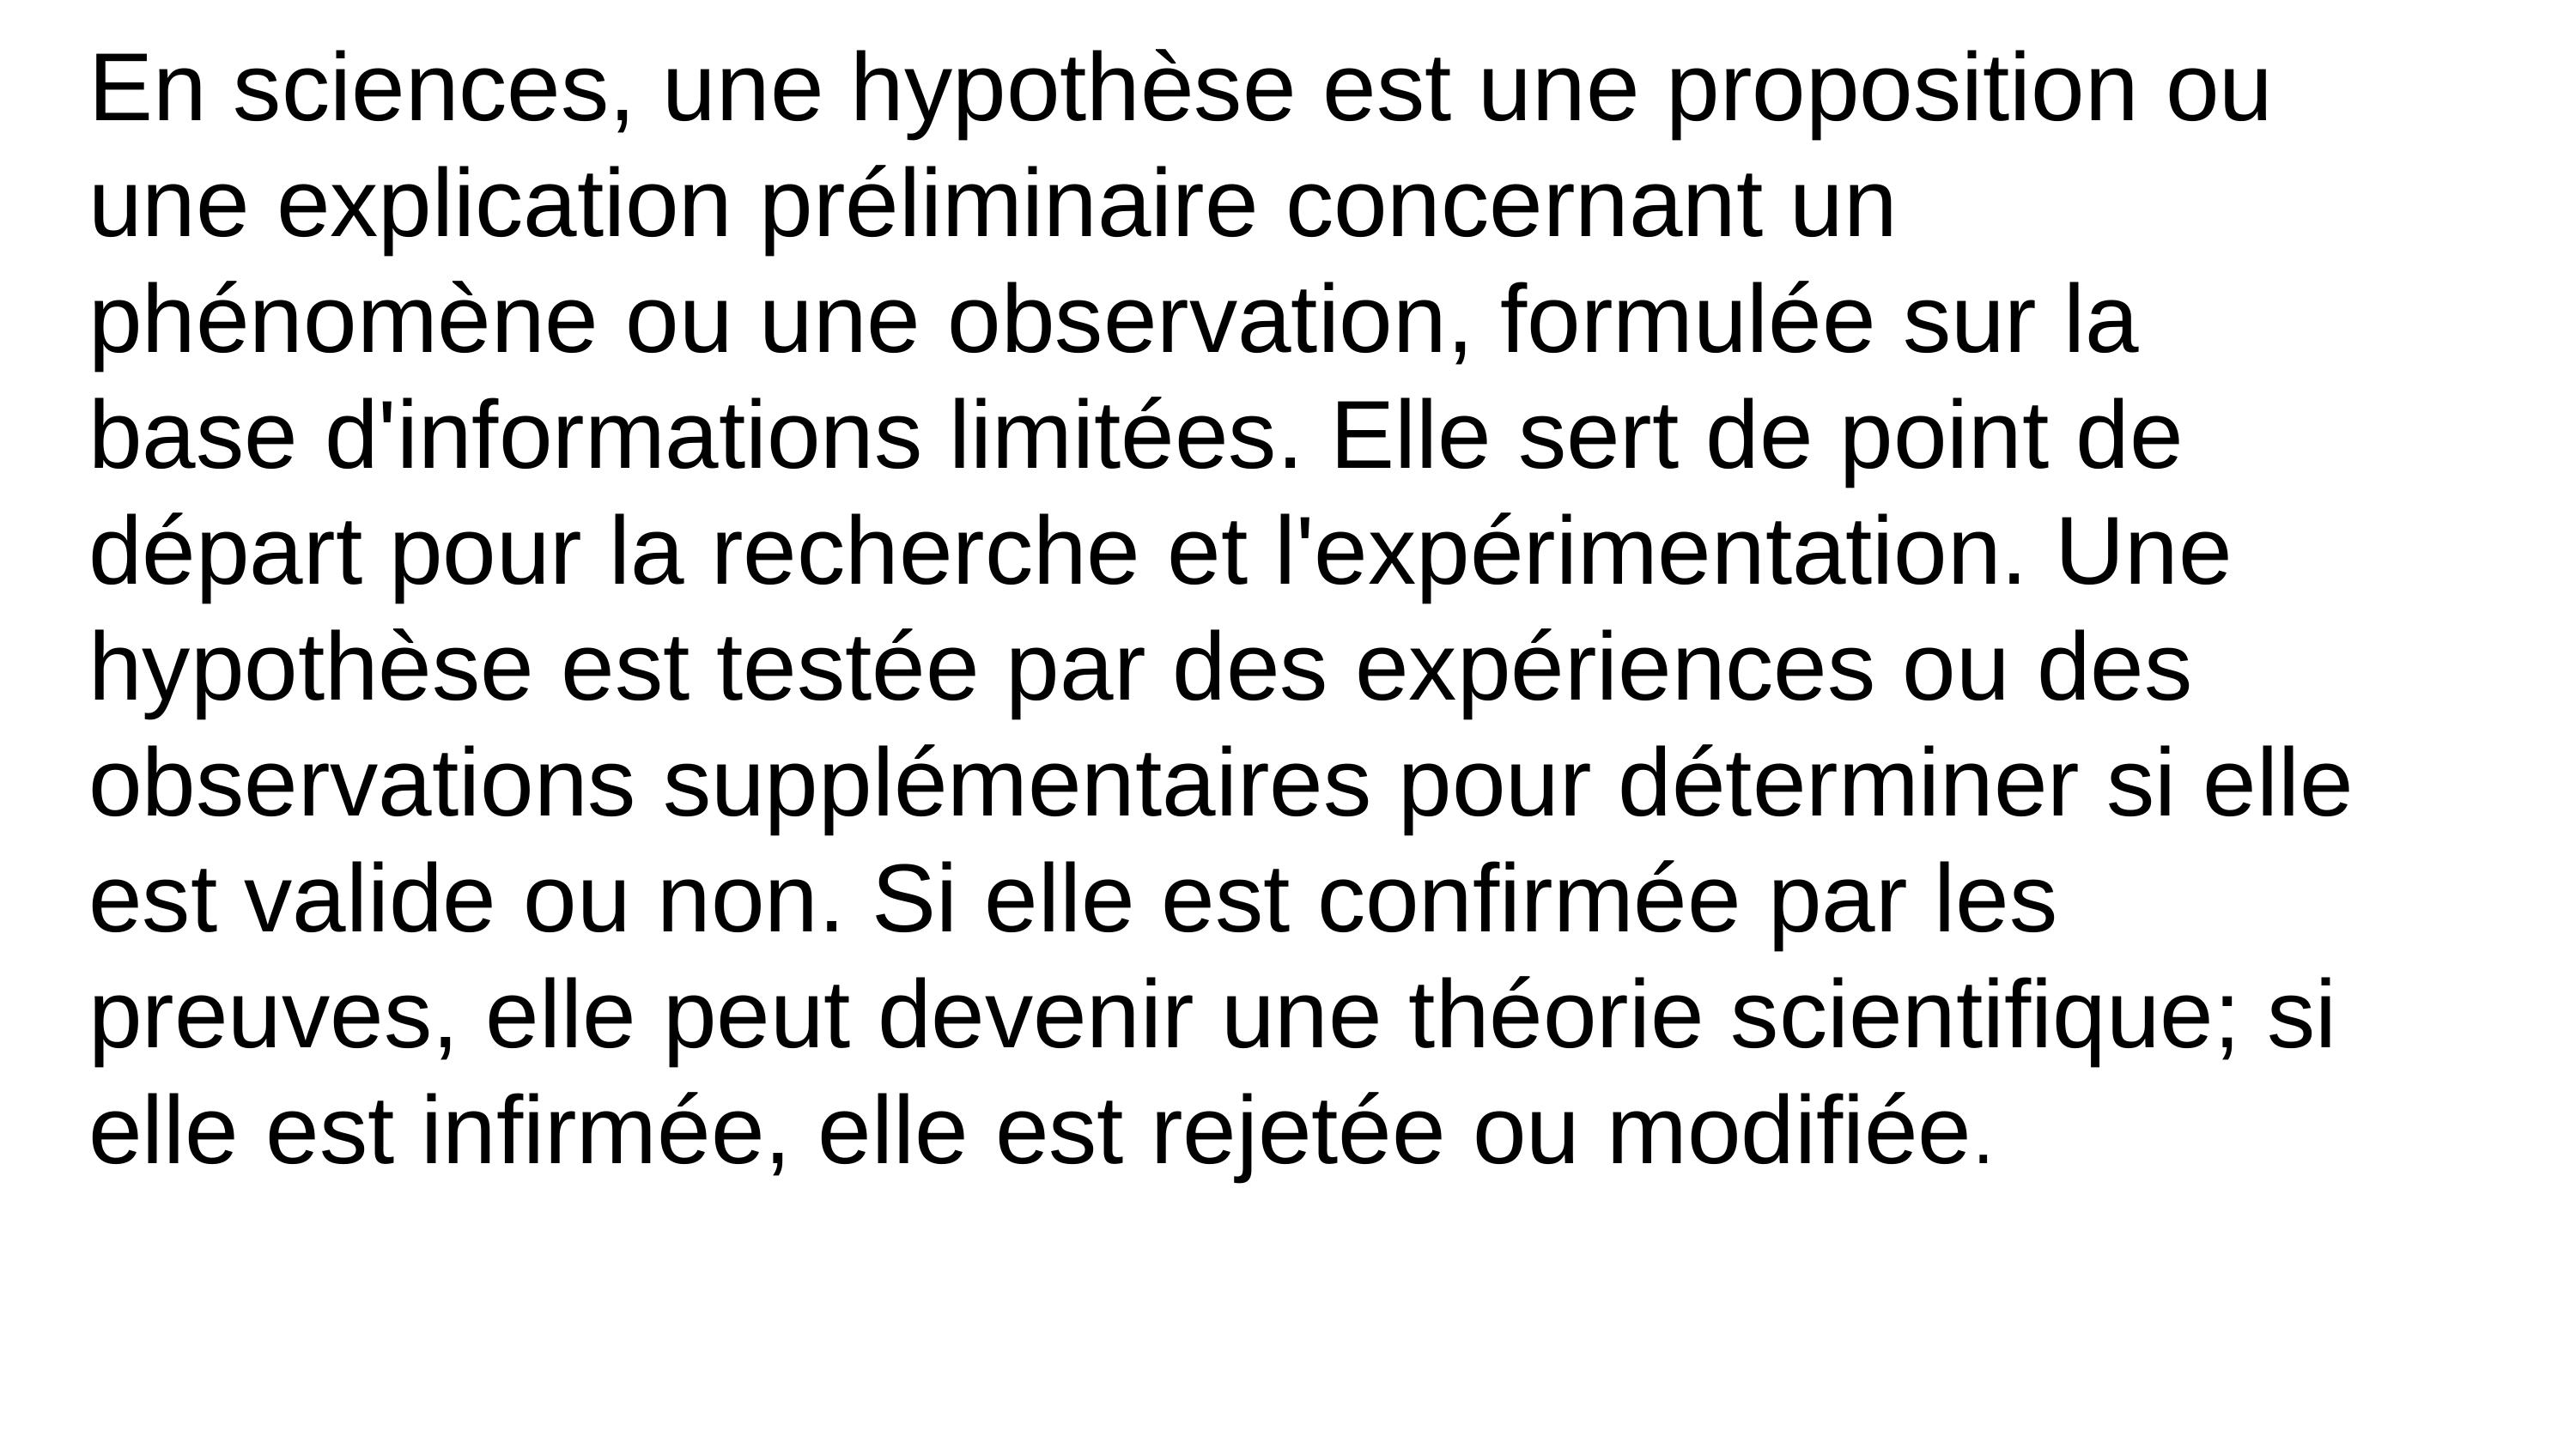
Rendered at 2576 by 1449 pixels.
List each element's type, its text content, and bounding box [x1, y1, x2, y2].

text_box En sciences, une hypothèse est une proposition ou une explication préliminaire concernant un phénomène ou une observation, formulée sur la base d'informations limitées. Elle sert de point de départ pour la recherche et l'expérimentation. Une hypothèse est testée par des expériences ou des observations supplémentaires pour déterminer si elle est valide ou non. Si elle est confirmée par les preuves, elle peut devenir une théorie scientifique; si elle est infirmée, elle est rejetée ou modifiée. [76, 17, 2384, 1449]
